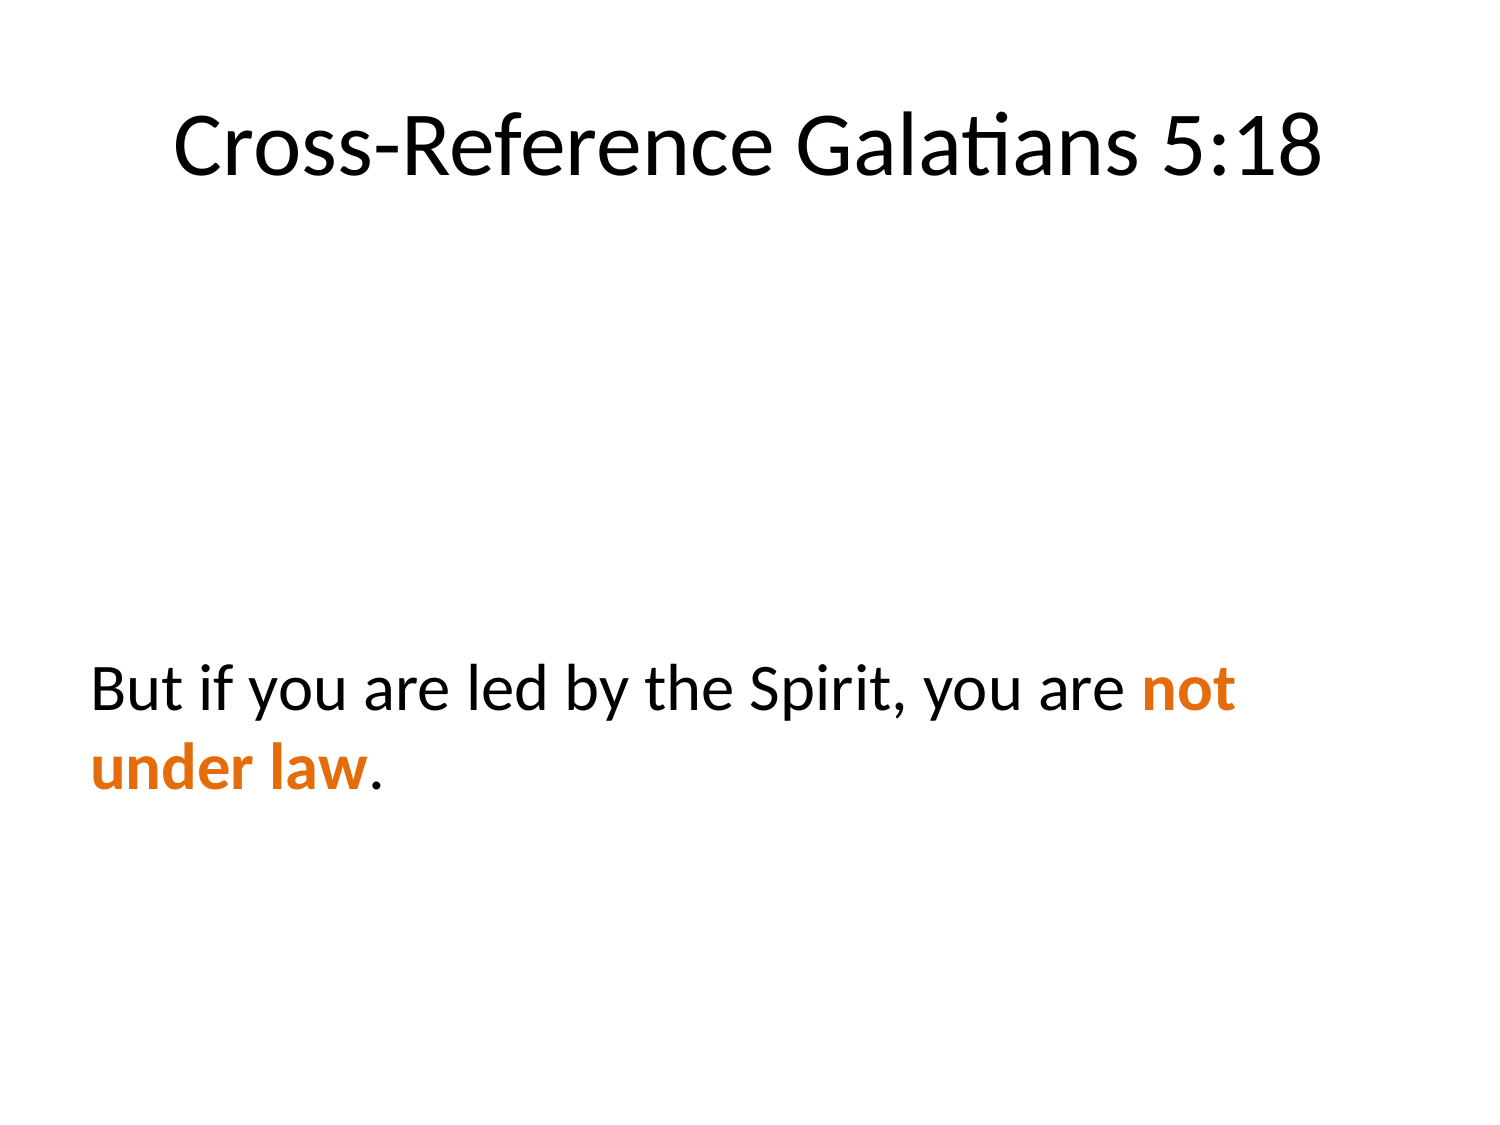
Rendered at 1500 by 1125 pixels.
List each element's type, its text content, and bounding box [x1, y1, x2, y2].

list But if you are led by the Spirit, you are not under law. [75, 262, 1425, 1005]
title Cross-Reference Galatians 5:18 [75, 45, 1425, 233]
